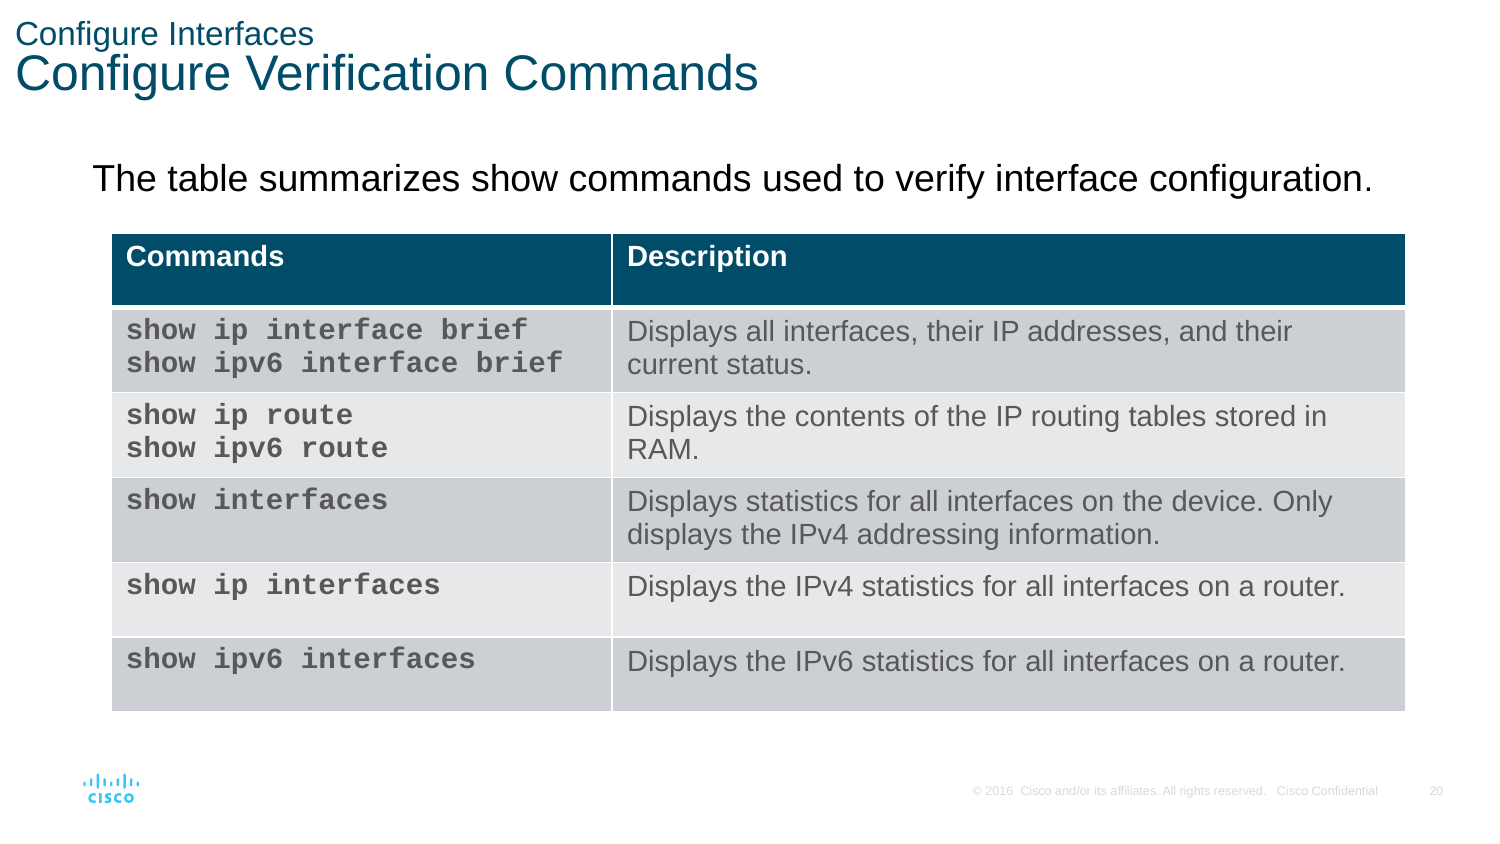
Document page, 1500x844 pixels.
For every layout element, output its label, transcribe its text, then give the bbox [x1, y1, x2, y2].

table_cell show ip route show ipv6 route [112, 393, 611, 477]
table_cell Displays statistics for all interfaces on the device. Only displays the IPv4 addressing information. [613, 478, 1405, 562]
table_cell Displays all interfaces, their IP addresses, and their current status. [613, 310, 1405, 392]
title Configure Interfaces Configure Verification Commands [0, 0, 1369, 121]
table_cell Displays the IPv6 statistics for all interfaces on a router. [613, 638, 1405, 711]
table_cell show interfaces [112, 478, 611, 562]
text_box The table summarizes show commands used to verify interface configuration. [77, 146, 1406, 206]
table_header Commands [112, 234, 611, 305]
table_cell show ip interfaces [112, 563, 611, 636]
table_cell Displays the contents of the IP routing tables stored in RAM. [613, 393, 1405, 477]
table_cell show ipv6 interfaces [112, 638, 611, 711]
table_cell Displays the IPv4 statistics for all interfaces on a router. [613, 563, 1405, 636]
table_header Description [613, 234, 1405, 305]
table_cell show ip interface brief show ipv6 interface brief [112, 310, 611, 392]
